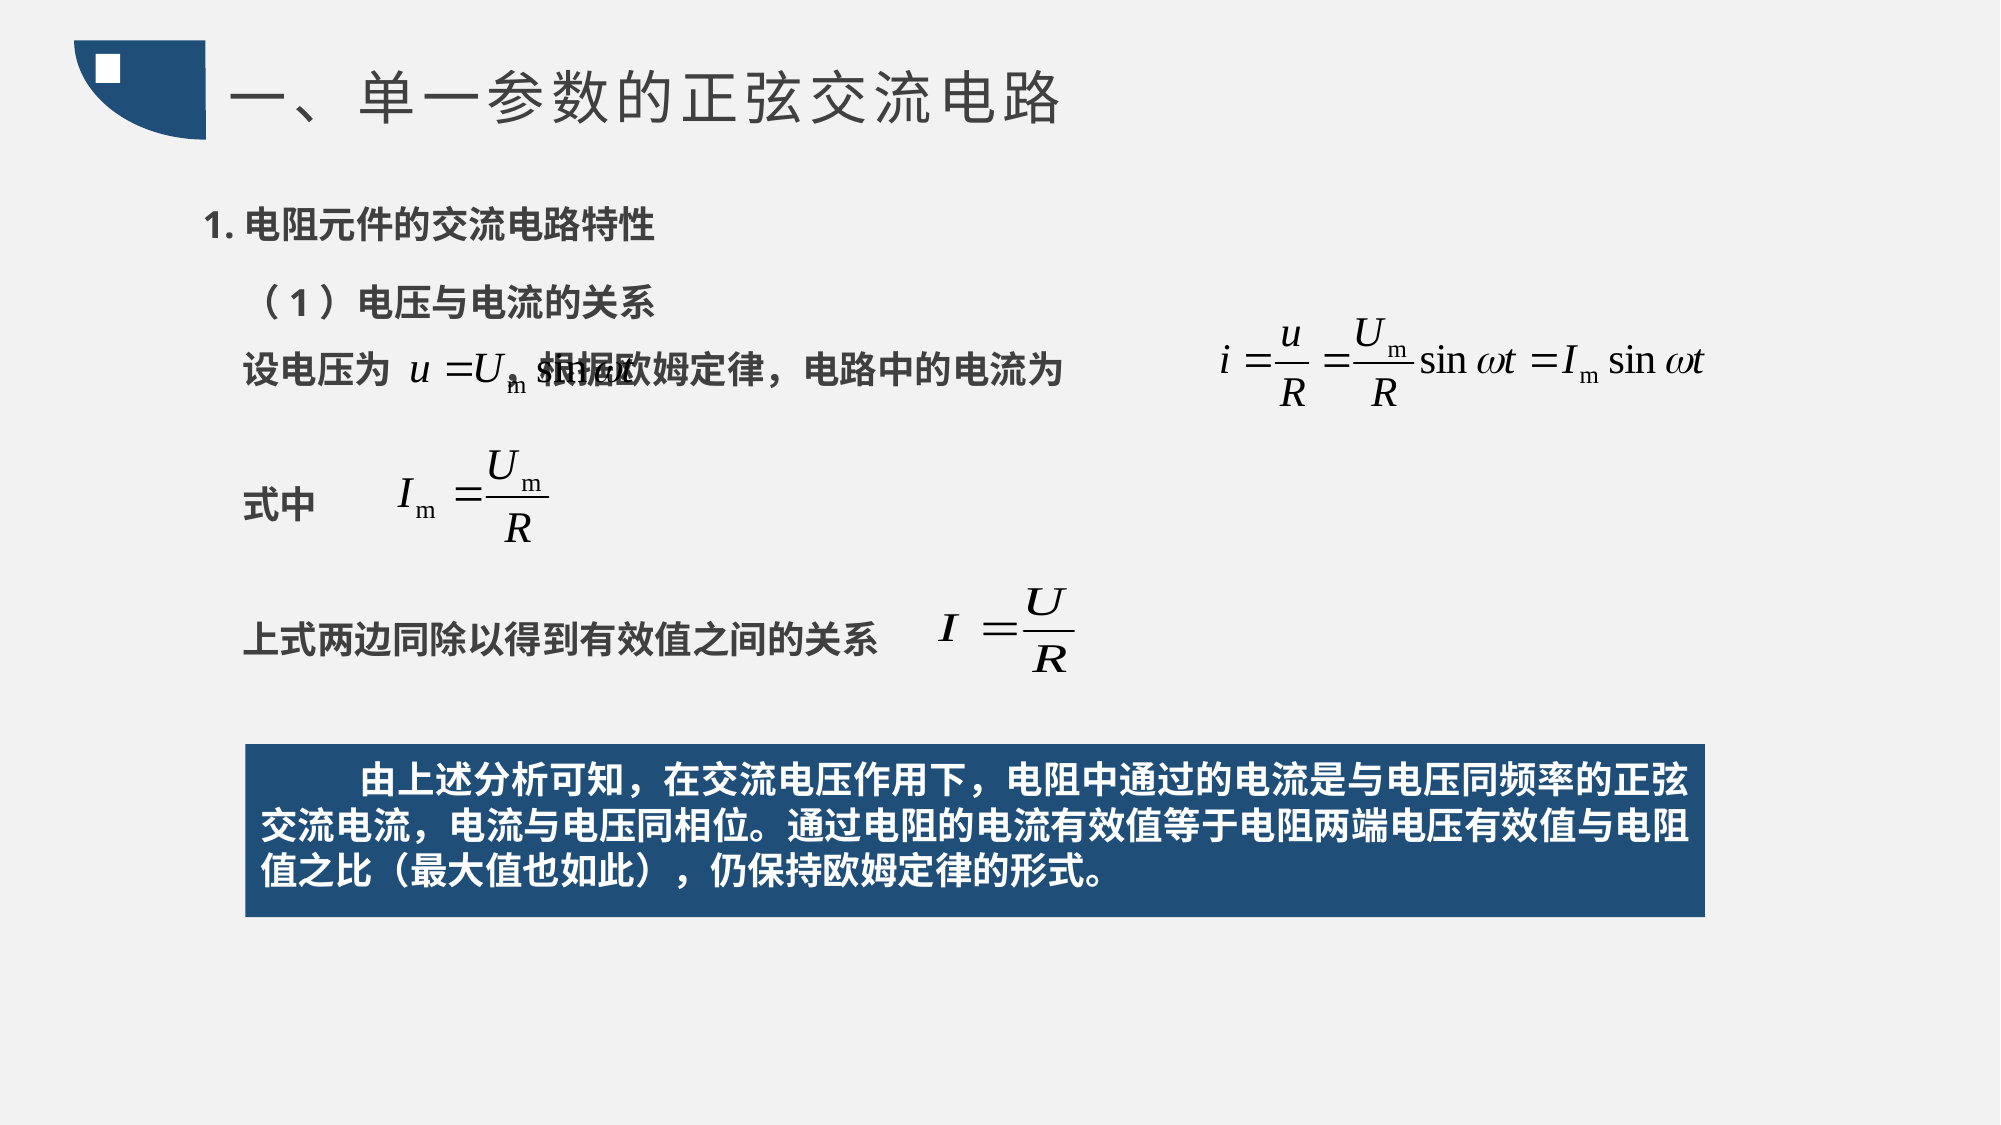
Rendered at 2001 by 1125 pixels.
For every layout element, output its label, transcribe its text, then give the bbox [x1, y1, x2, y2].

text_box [74, 0, 1123, 140]
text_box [403, 339, 642, 401]
text_box 1.电阻元件的交流电路特性 [187, 171, 1834, 254]
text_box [389, 438, 556, 552]
text_box （1）电压与电流的关系 设电压为 ，根据欧姆定律，电路中的电流为 式中 上式两边同除以得到有效值之间的关系 [227, 254, 1834, 669]
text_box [1213, 306, 1715, 416]
text_box 由上述分析可知，在交流电压作用下，电阻中通过的电流是与电压同频率的正弦交流电流，电流与电压同相位。通过电阻的电流有效值等于电阻两端电压有效值与电阻值之比（最大值也如此），仍保持欧姆定律的形式。 [245, 744, 1705, 918]
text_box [927, 576, 1086, 682]
